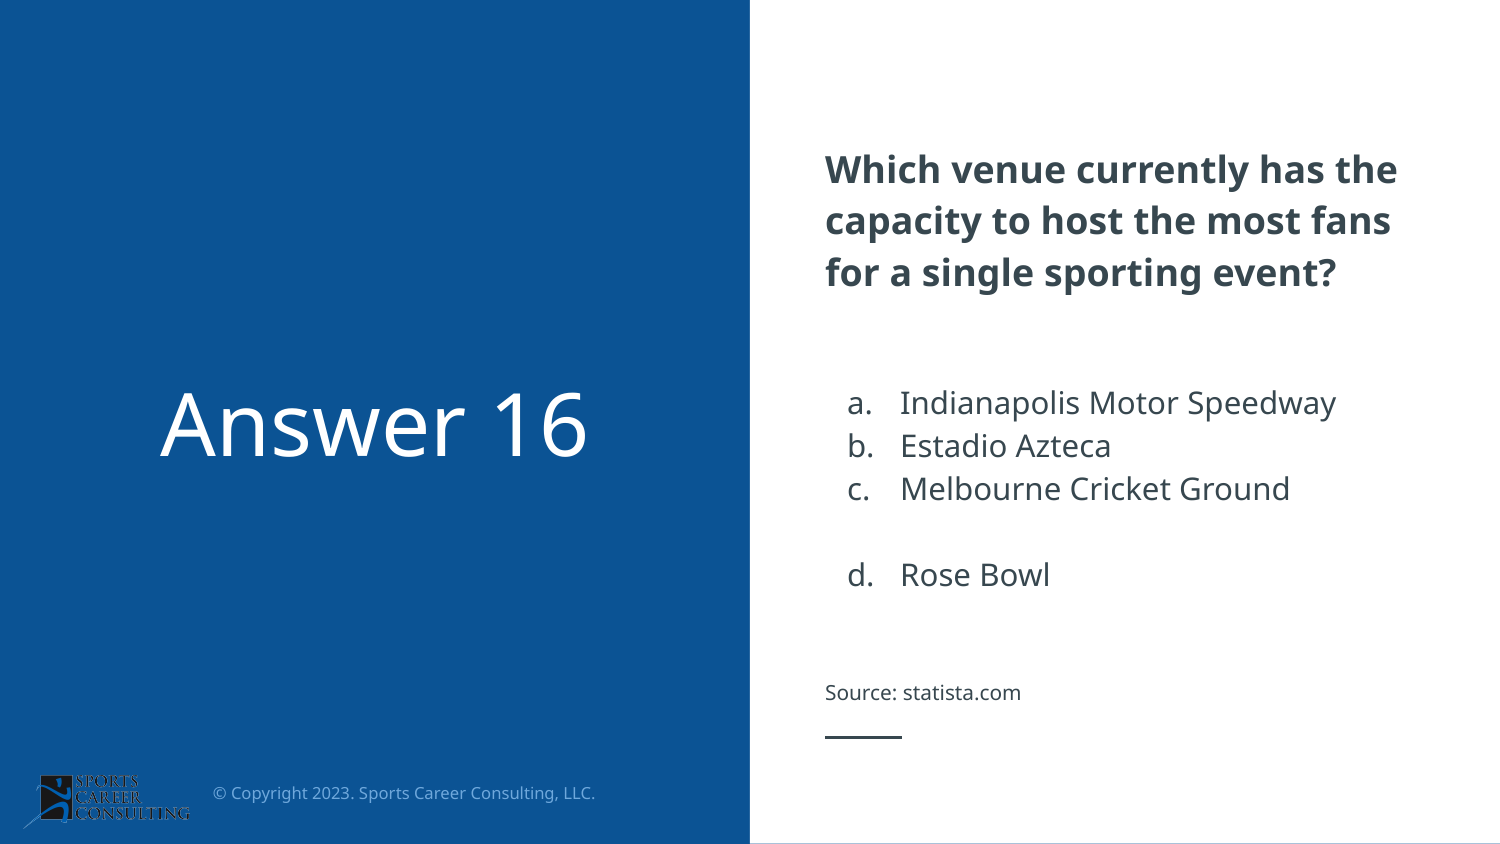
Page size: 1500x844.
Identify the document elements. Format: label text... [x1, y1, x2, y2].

title Answer 16 [43, 298, 708, 546]
list Which venue currently has the capacity to host the most fans for a single sporting event? Indianapolis Motor Speedway Estadio Azteca Melbourne Cricket Ground Rose Bowl Source: statista.com [810, 118, 1455, 725]
picture [22, 774, 190, 829]
text_box © Copyright 2023. Sports Career Consulting, LLC. [197, 767, 750, 838]
